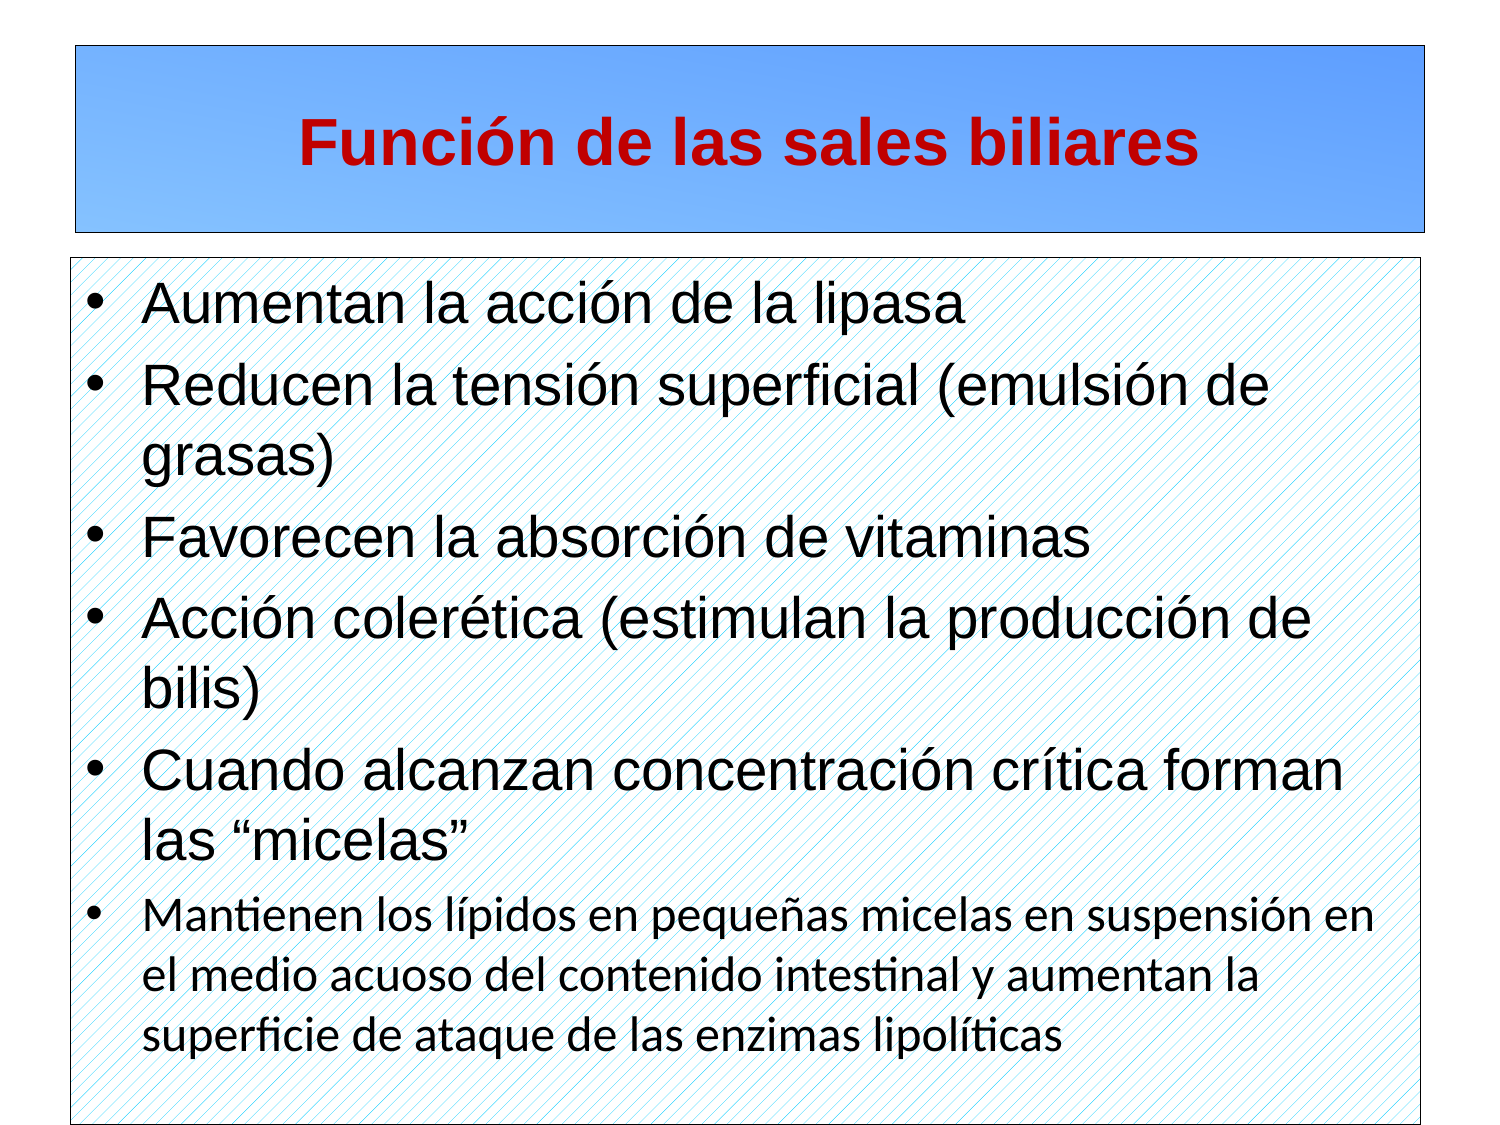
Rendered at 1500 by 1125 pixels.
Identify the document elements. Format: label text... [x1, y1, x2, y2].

list Aumentan la acción de la lipasa Reducen la tensión superficial (emulsión de grasas) Favorecen la absorción de vitaminas Acción colerética (estimulan la producción de bilis) Cuando alcanzan concentración crítica forman las “micelas” Mantienen los lípidos en pequeñas micelas en suspensión en el medio acuoso del contenido intestinal y aumentan la superficie de ataque de las enzimas lipolíticas [70, 257, 1421, 1125]
title Función de las sales biliares [75, 45, 1425, 233]
